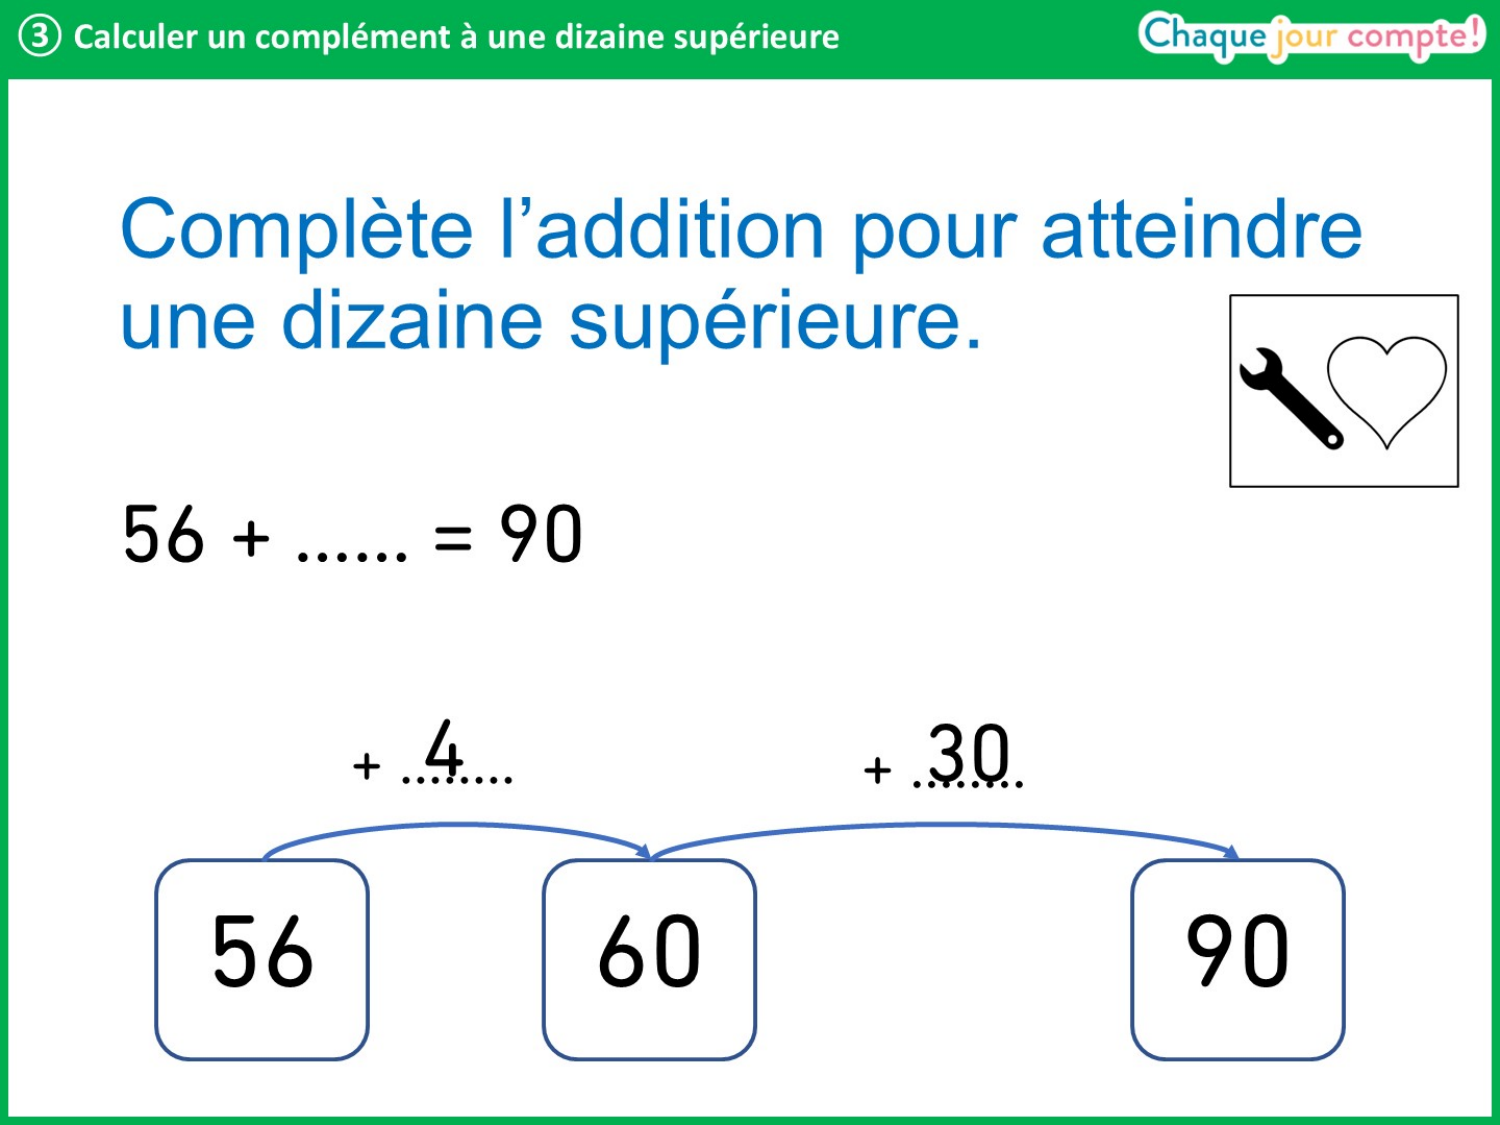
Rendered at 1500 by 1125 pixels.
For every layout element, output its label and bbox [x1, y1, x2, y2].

list [0, 0, 1500, 1125]
